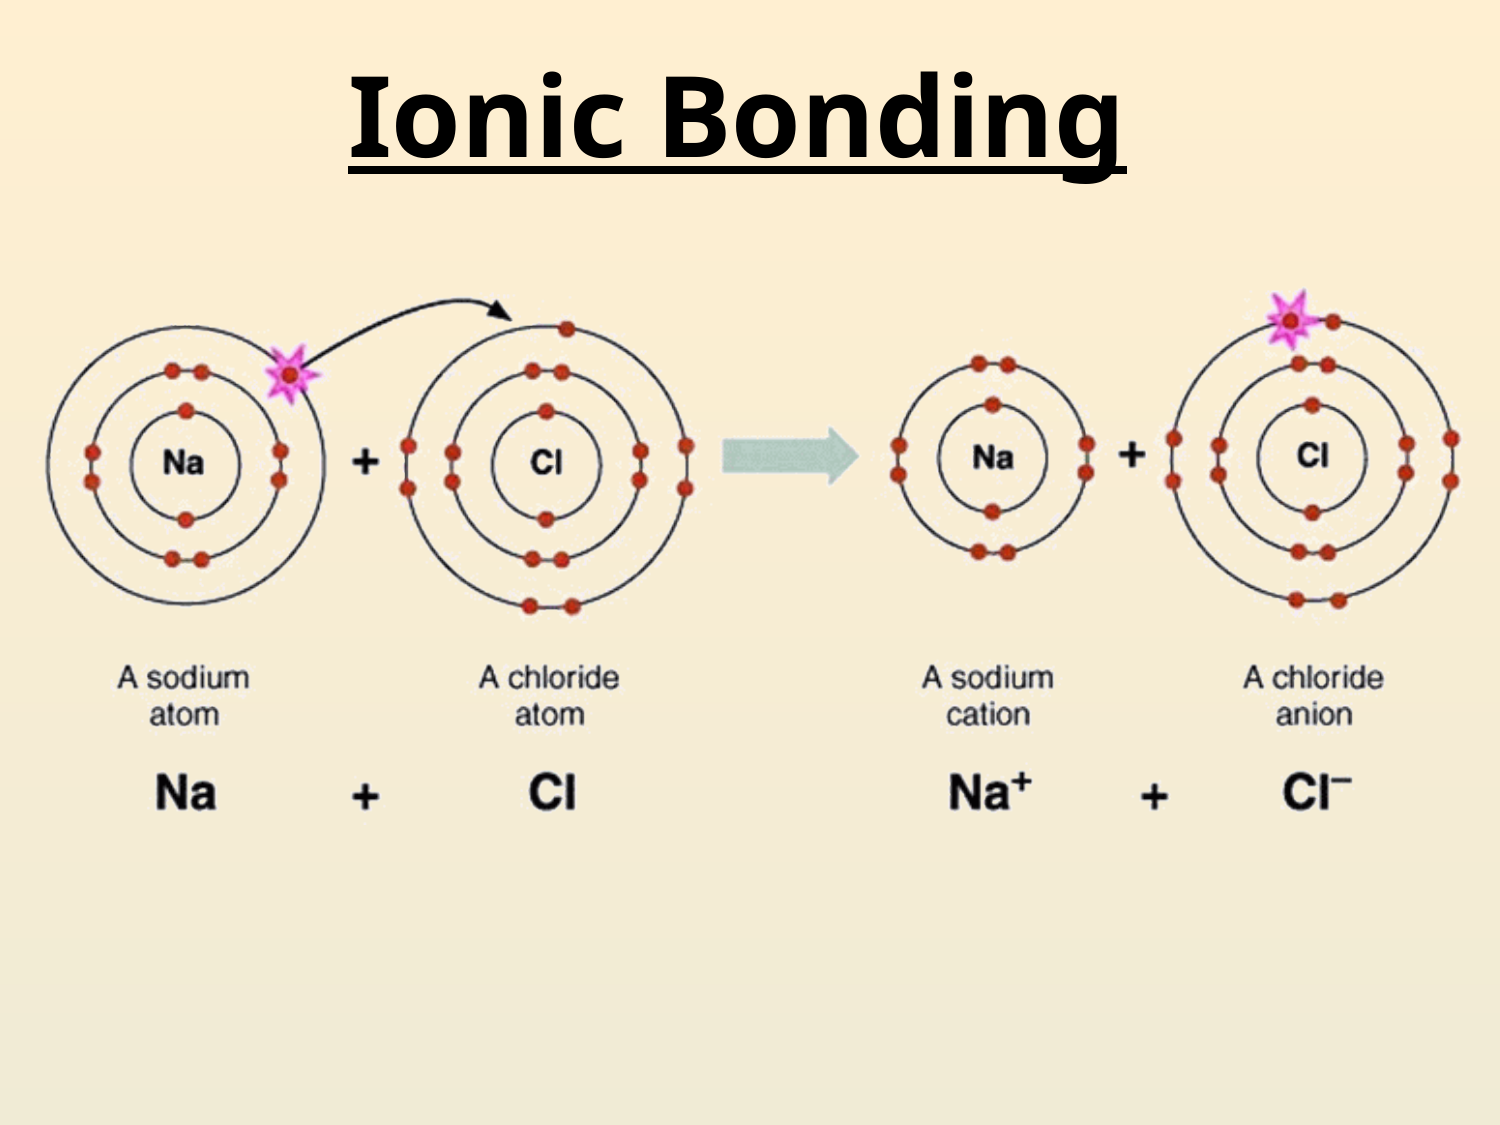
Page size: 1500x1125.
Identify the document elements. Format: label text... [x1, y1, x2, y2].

picture [24, 262, 1470, 826]
title Ionic Bonding [187, 0, 1288, 226]
